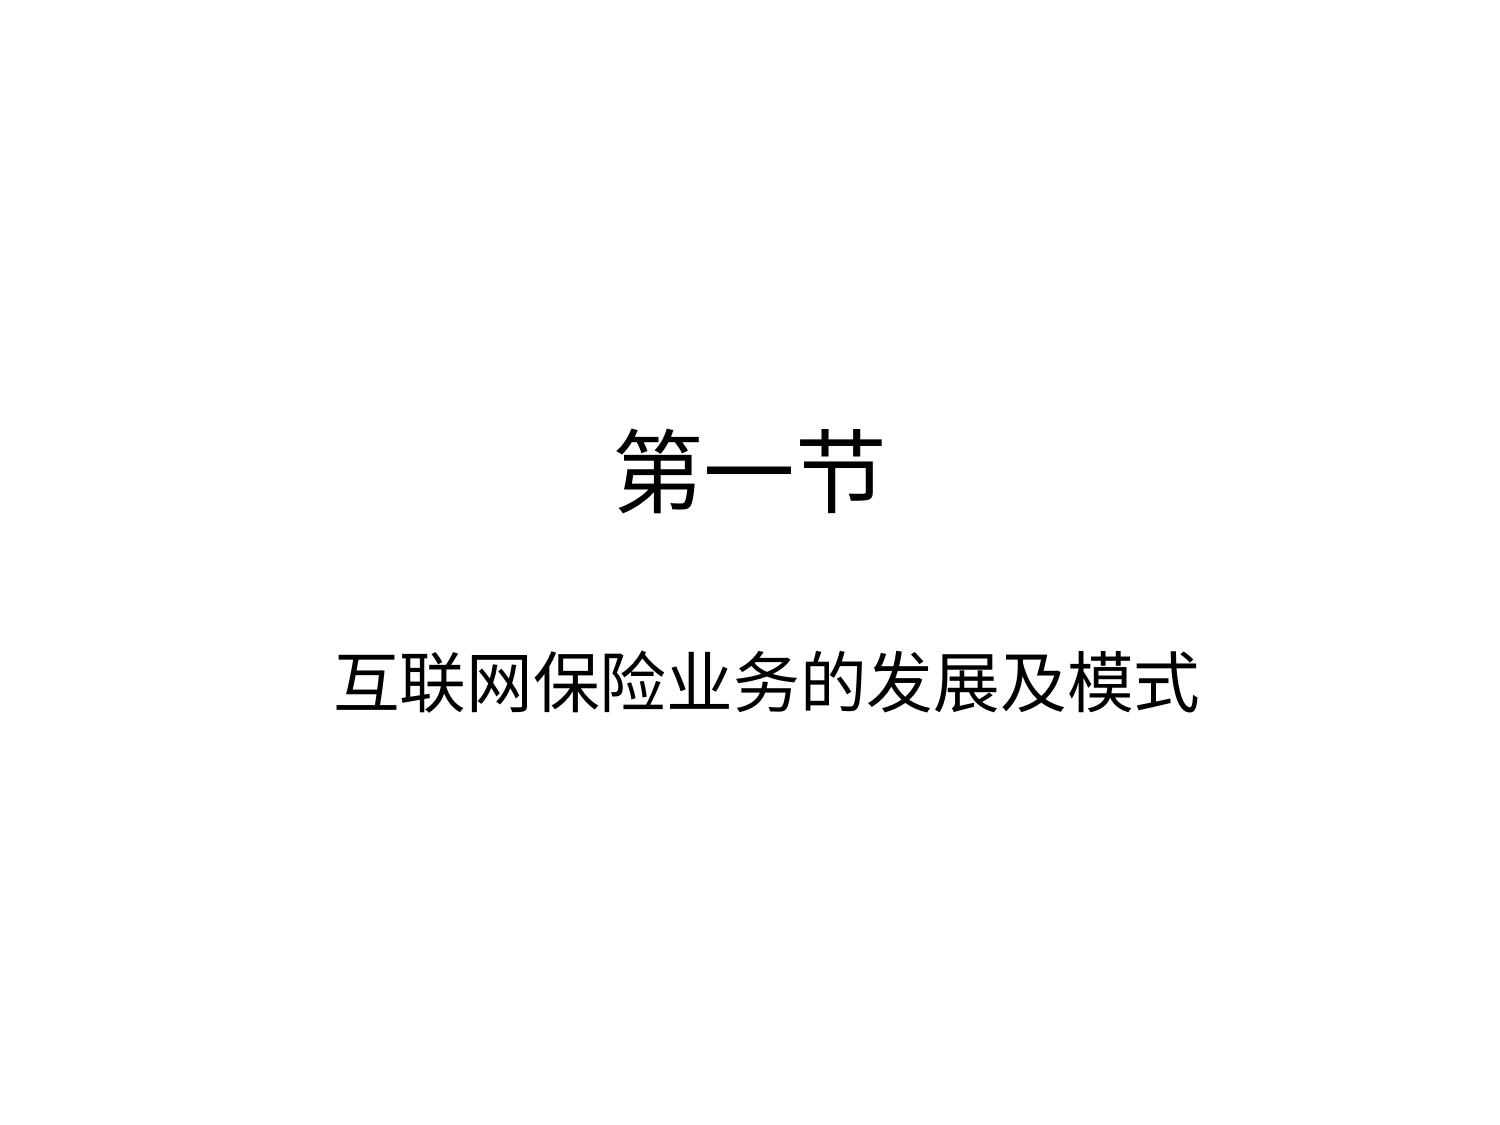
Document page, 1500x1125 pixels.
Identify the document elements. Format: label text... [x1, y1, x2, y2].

subtitle 互联网保险业务的发展及模式 [242, 633, 1293, 921]
title 第一节 [112, 349, 1388, 591]
